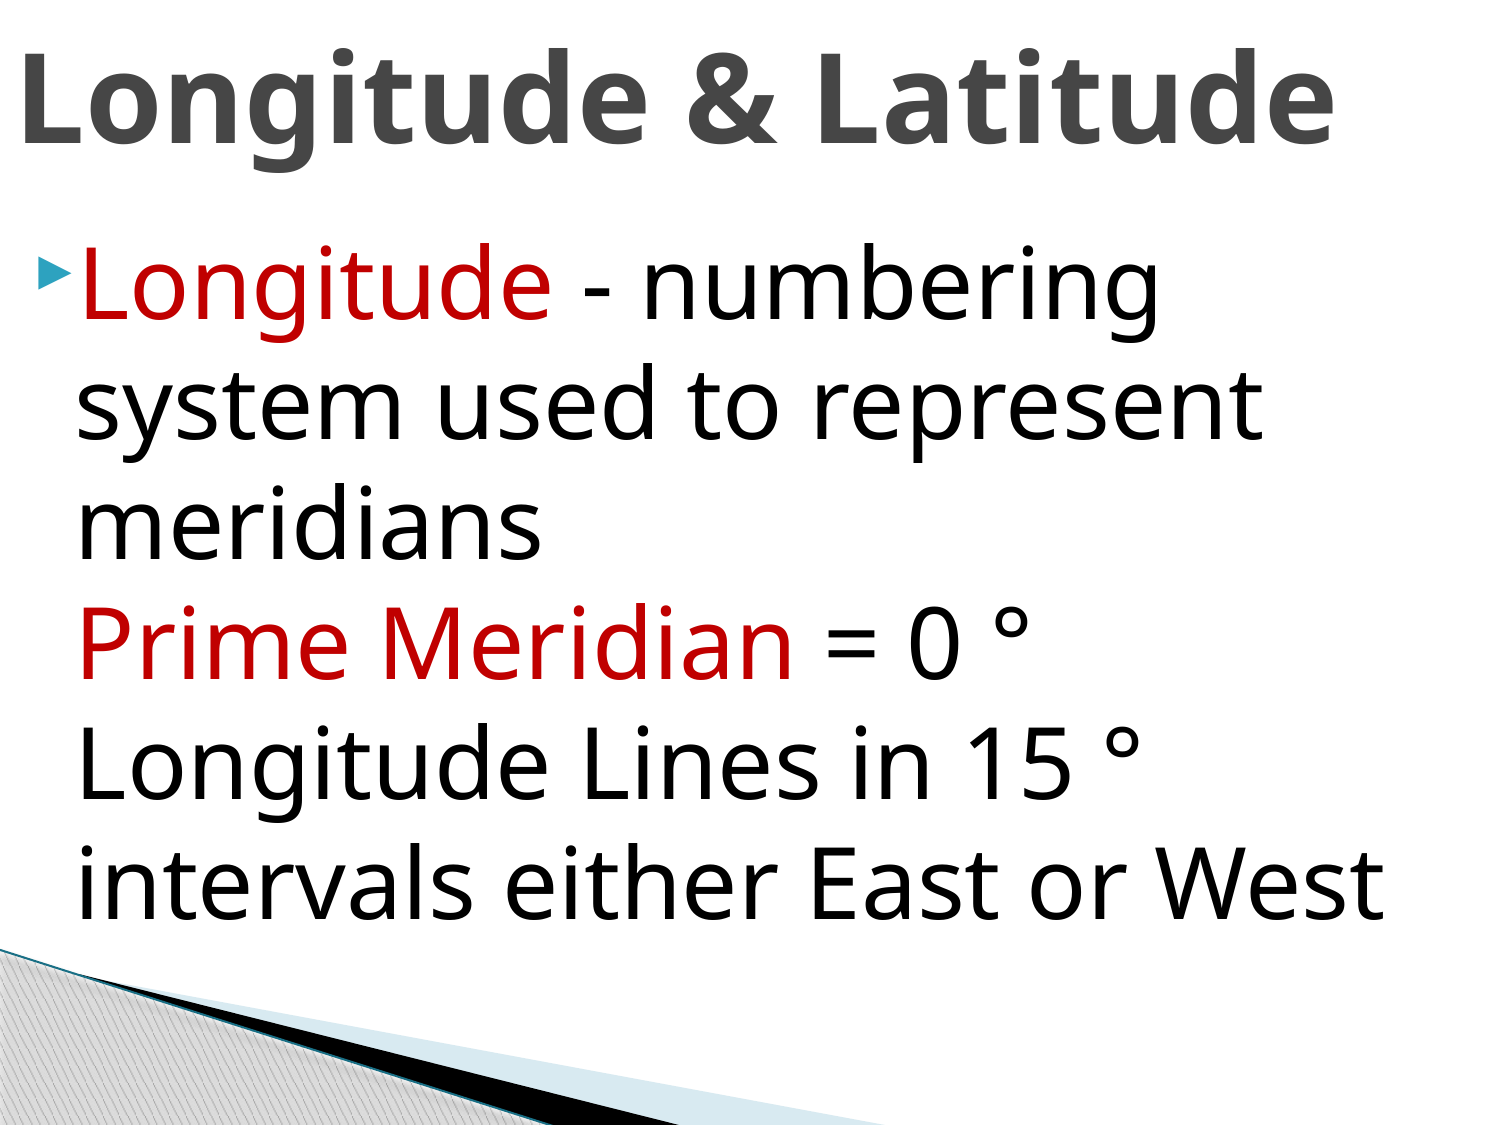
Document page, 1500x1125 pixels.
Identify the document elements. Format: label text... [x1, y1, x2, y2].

list Longitude - numbering system used to represent meridians Prime Meridian = 0 ° Longitude Lines in 15 ° intervals either East or West [0, 212, 1500, 1100]
title Longitude & Latitude [0, 0, 1500, 188]
